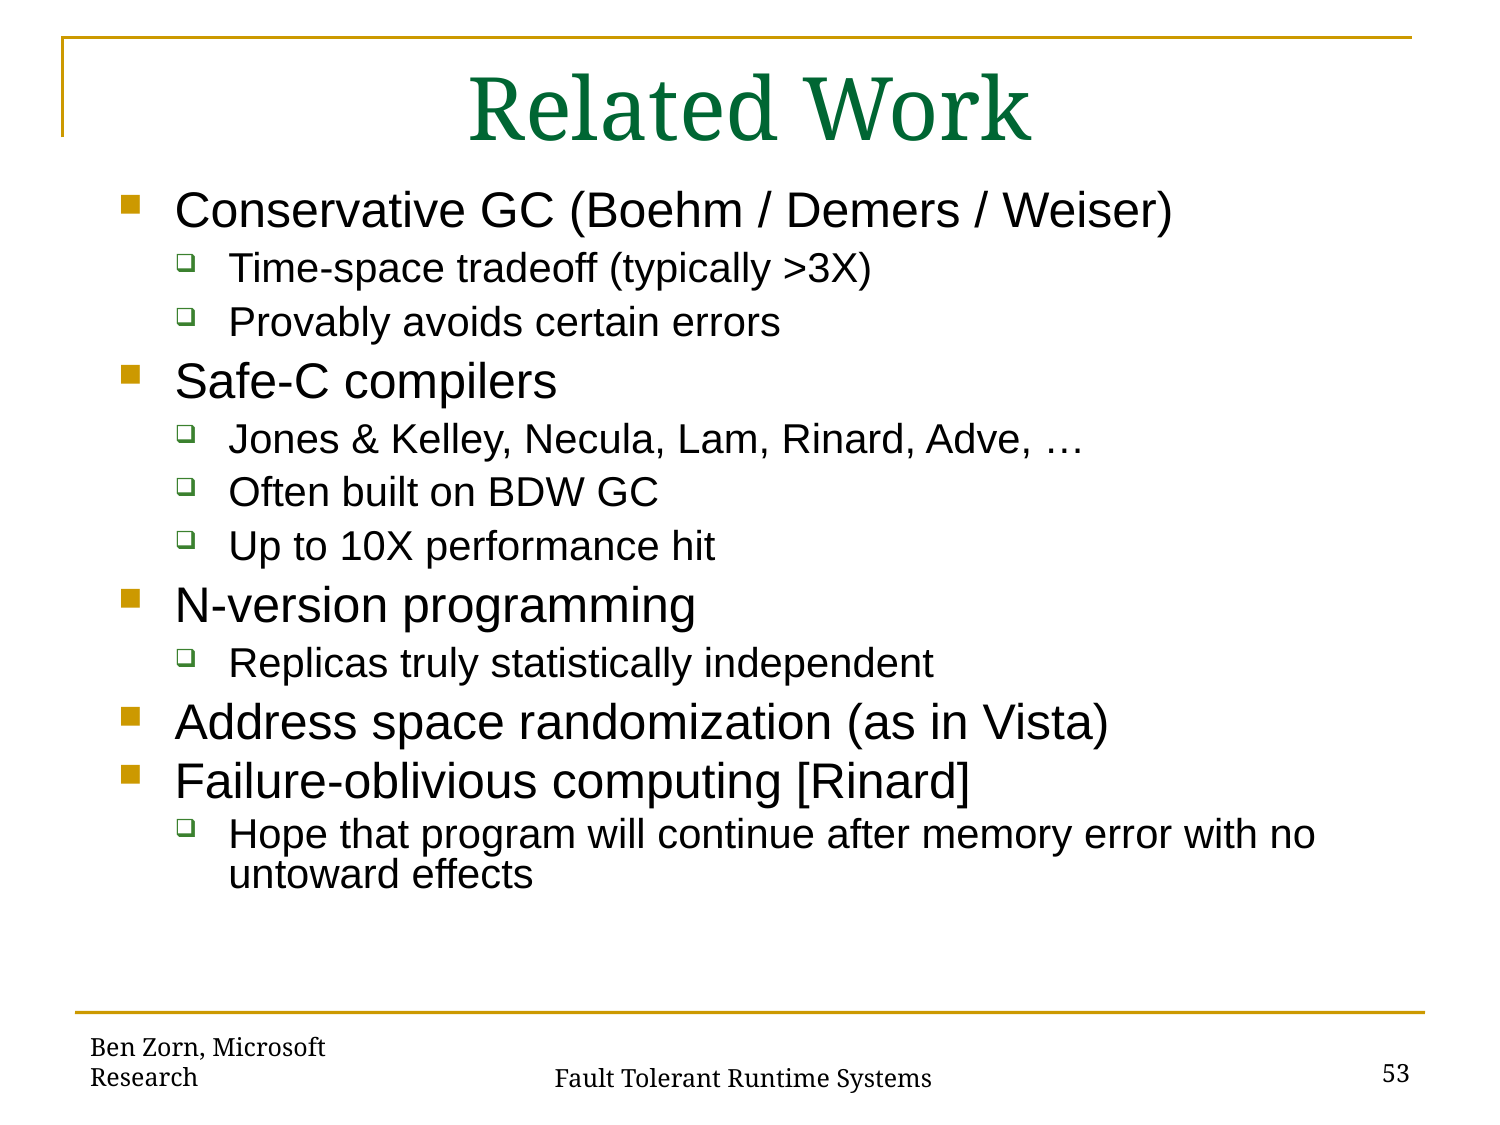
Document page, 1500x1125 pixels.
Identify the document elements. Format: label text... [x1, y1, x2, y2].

list Conservative GC (Boehm / Demers / Weiser) Time-space tradeoff (typically >3X) Provably avoids certain errors Safe-C compilers Jones & Kelley, Necula, Lam, Rinard, Adve, … Often built on BDW GC Up to 10X performance hit N-version programming Replicas truly statistically independent Address space randomization (as in Vista) Failure-oblivious computing [Rinard] Hope that program will continue after memory error with no untoward effects [103, 176, 1393, 1003]
slide_number 53 [1074, 1023, 1426, 1100]
footer Fault Tolerant Runtime Systems [449, 1024, 1038, 1101]
title Related Work [74, 45, 1426, 188]
slide_number Ben Zorn, Microsoft Research [74, 1023, 426, 1100]
